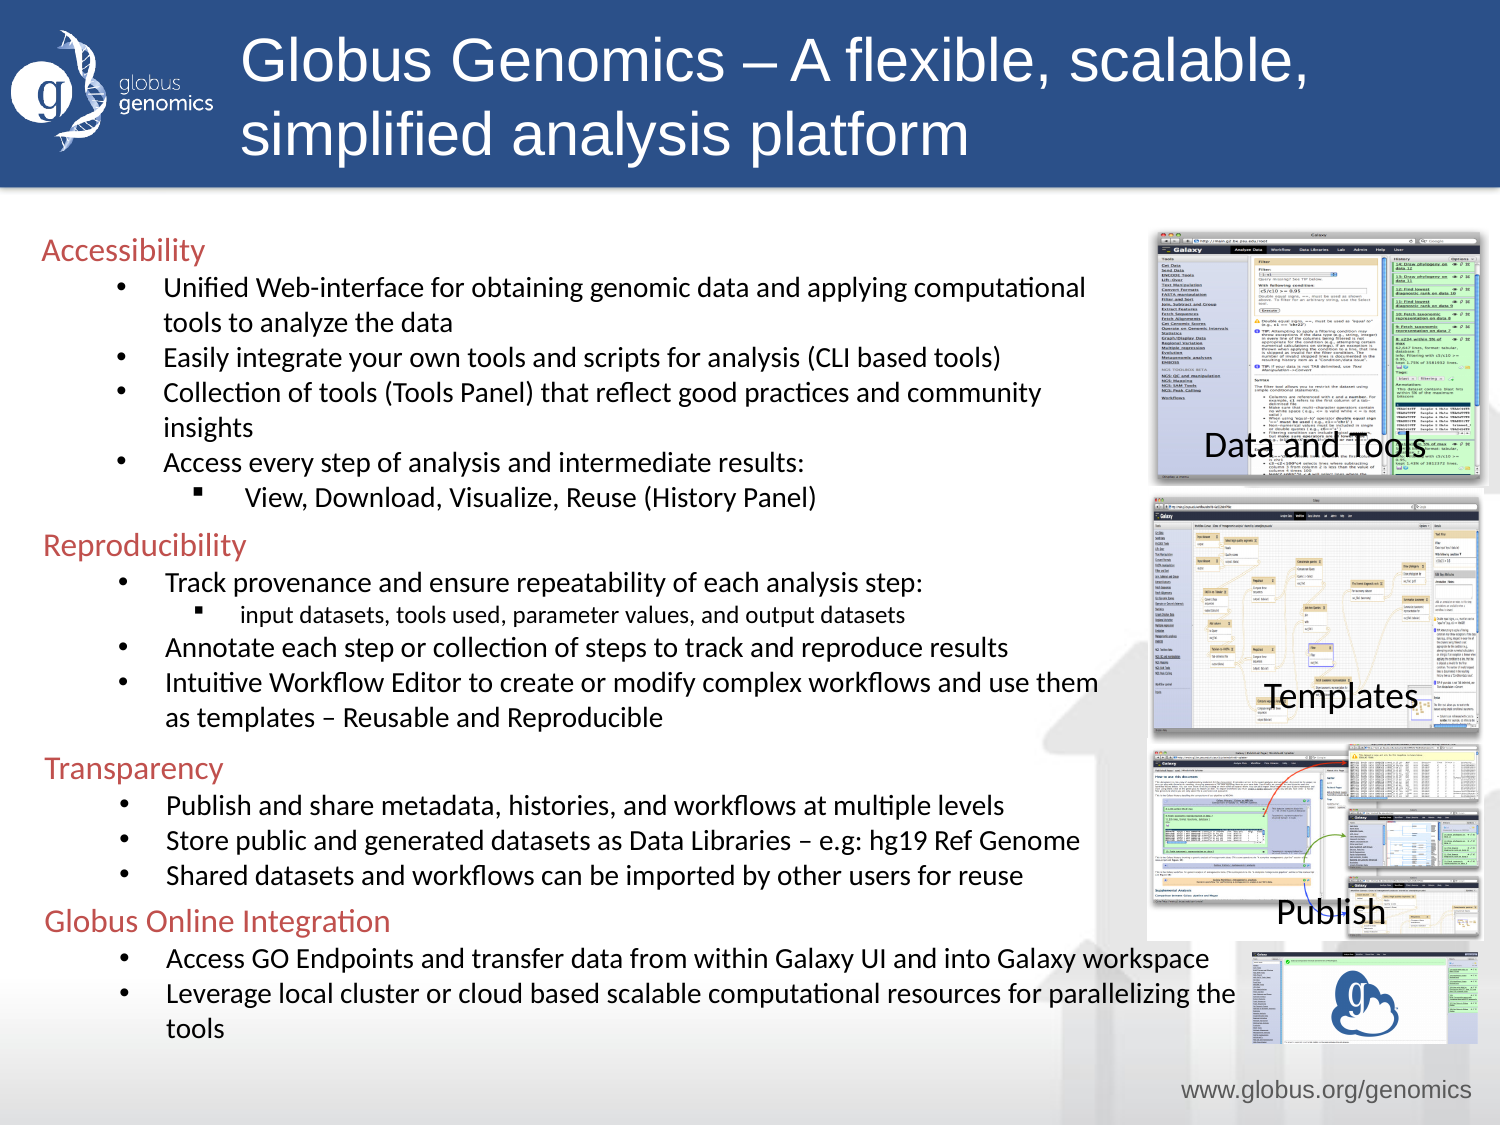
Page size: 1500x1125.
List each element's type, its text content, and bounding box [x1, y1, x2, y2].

picture [0, 188, 1500, 1125]
text_box Accessibility Unified Web-interface for obtaining genomic data and applying computational tools to analyze the data Easily integrate your own tools and scripts for analysis (CLI based tools) Collection of tools (Tools Panel) that reflect good practices and community insights Access every step of analysis and intermediate results: View, Download, Visualize, Reuse (History Panel) [26, 221, 1116, 556]
text_box Reproducibility Track provenance and ensure repeatability of each analysis step: input datasets, tools used, parameter values, and output datasets Annotate each step or collection of steps to track and reproduce results Intuitive Workflow Editor to create or modify complex workflows and use them as templates – Reusable and Reproducible [28, 516, 1118, 741]
text_box Globus Online Integration Access GO Endpoints and transfer data from within Galaxy UI and into Galaxy workspace Leverage local cluster or cloud based scalable computational resources for parallelizing the tools [29, 892, 1301, 1092]
picture [9, 28, 214, 154]
text_box Transparency Publish and share metadata, histories, and workflows at multiple levels Store public and generated datasets as Data Libraries – e.g: hg19 Ref Genome Shared datasets and workflows can be imported by other users for reuse [29, 738, 1119, 892]
title Globus Genomics – A flexible, scalable, simplified analysis platform [225, 12, 1463, 175]
